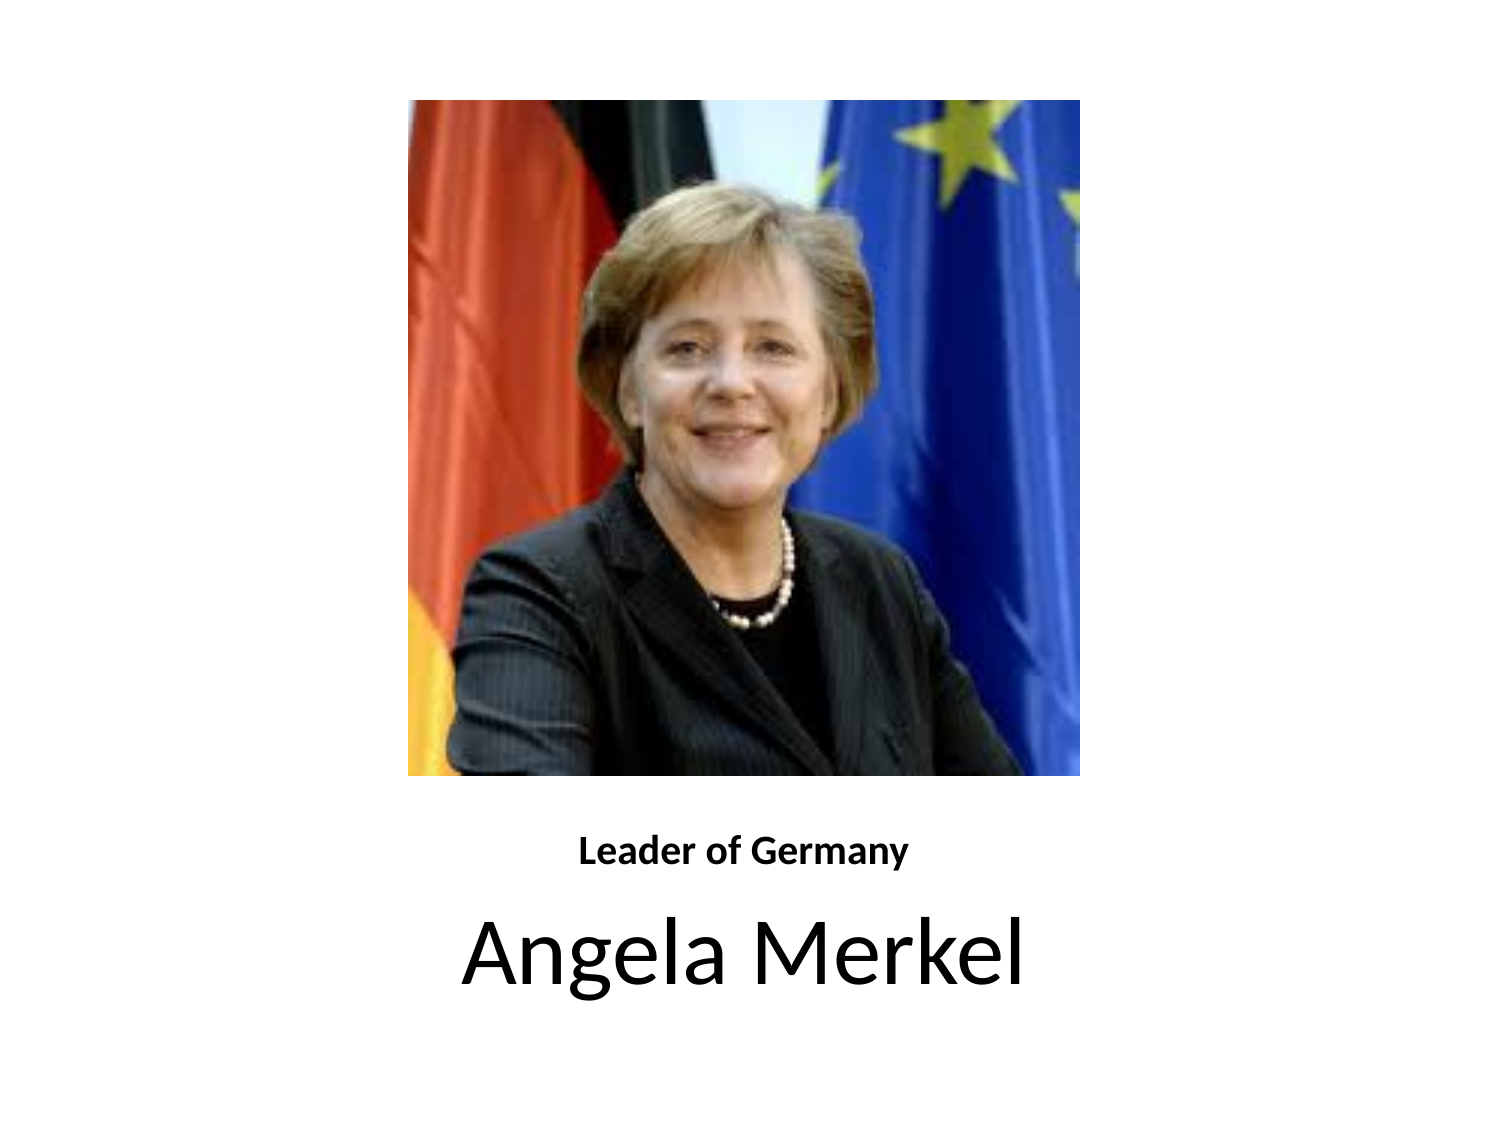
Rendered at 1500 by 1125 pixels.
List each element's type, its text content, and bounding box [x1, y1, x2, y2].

title Leader of Germany [294, 787, 1194, 880]
picture [407, 100, 1081, 776]
list Angela Merkel [294, 880, 1194, 1013]
